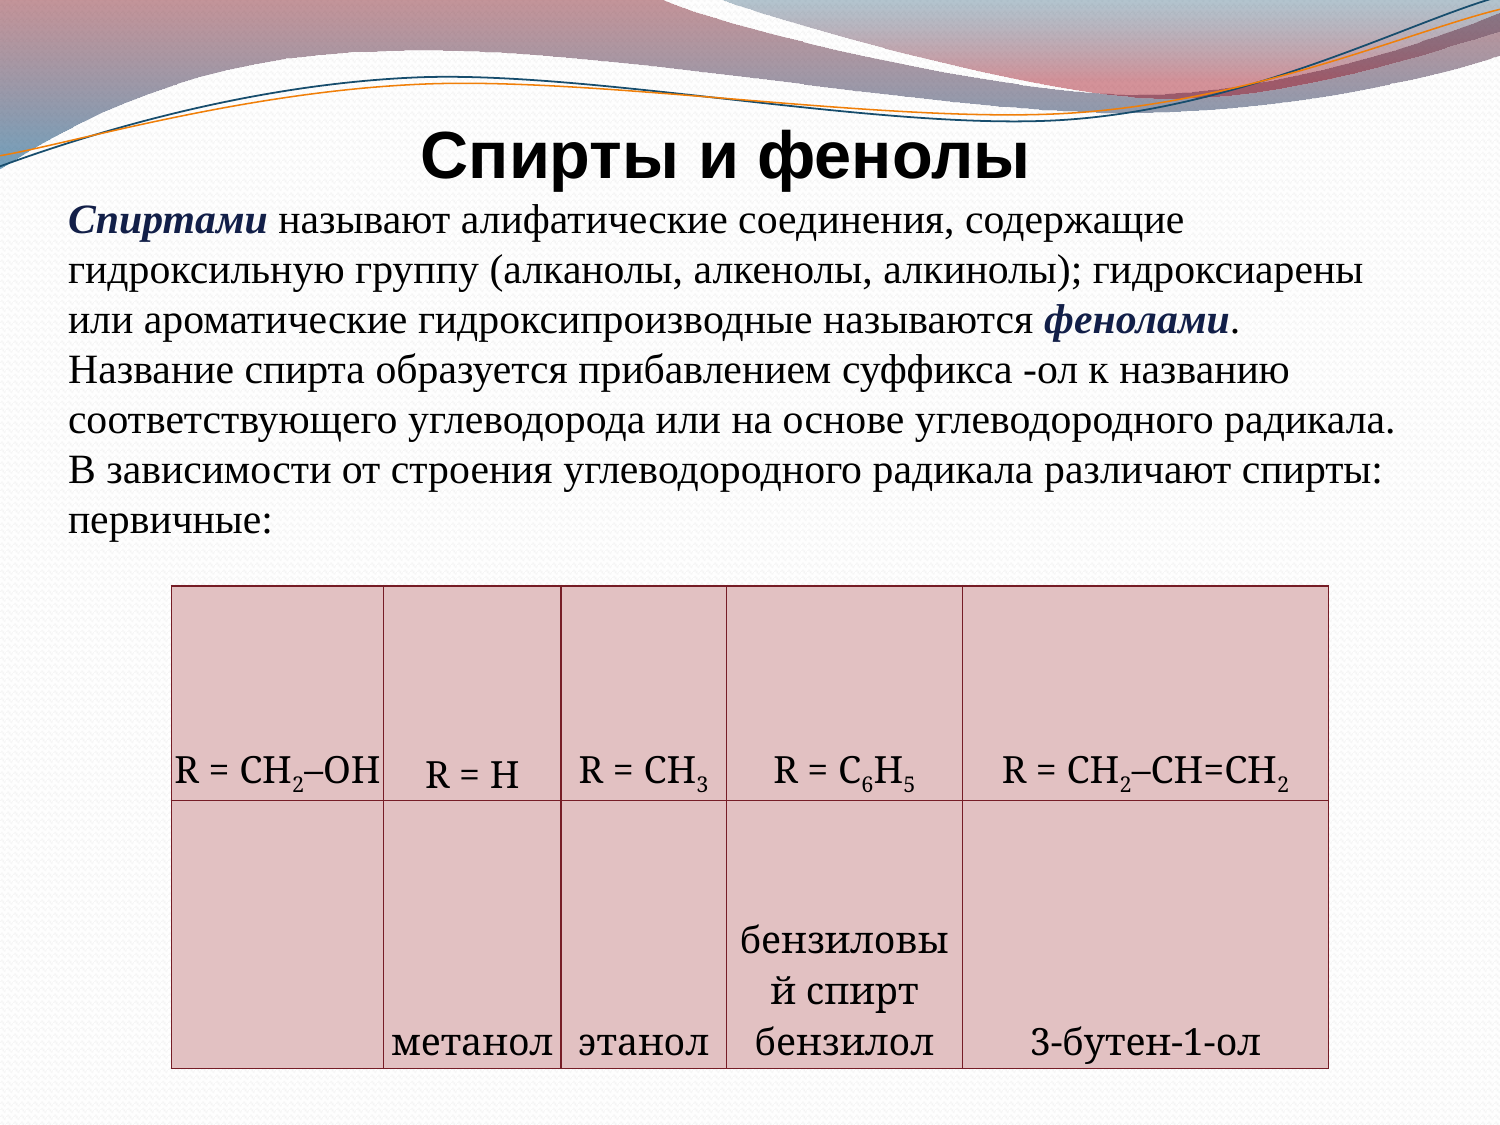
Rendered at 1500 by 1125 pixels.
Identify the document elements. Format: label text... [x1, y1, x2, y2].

table_cell [172, 801, 383, 1068]
table_cell 3-бутен-1-ол [963, 801, 1328, 1068]
table_cell метанол [384, 801, 560, 1068]
text_box Спирты и фенолы Спиртами называют алифатические соединения, содержащие гидроксильную группу (алканолы, алкенолы, алкинолы); гидроксиарены или ароматические гидроксипроизводные называются фенолами. Название спирта образуется прибавлением суффикса -ол к названию соответствующего углеводорода или на основе углеводородного радикала. В зависимости от строения углеводородного радикала различают спирты: первичные: [53, 103, 1418, 549]
table_header R = CH2–OH [172, 587, 383, 800]
table_header R = CH2–CH=CH2 [963, 587, 1328, 800]
table_cell этанол [562, 801, 726, 1068]
table_cell бензиловый спирт бензилол [727, 801, 962, 1068]
table_header R = C6H5 [727, 587, 962, 800]
table_header R = CH3 [562, 587, 726, 800]
table_header R = H [384, 587, 560, 800]
